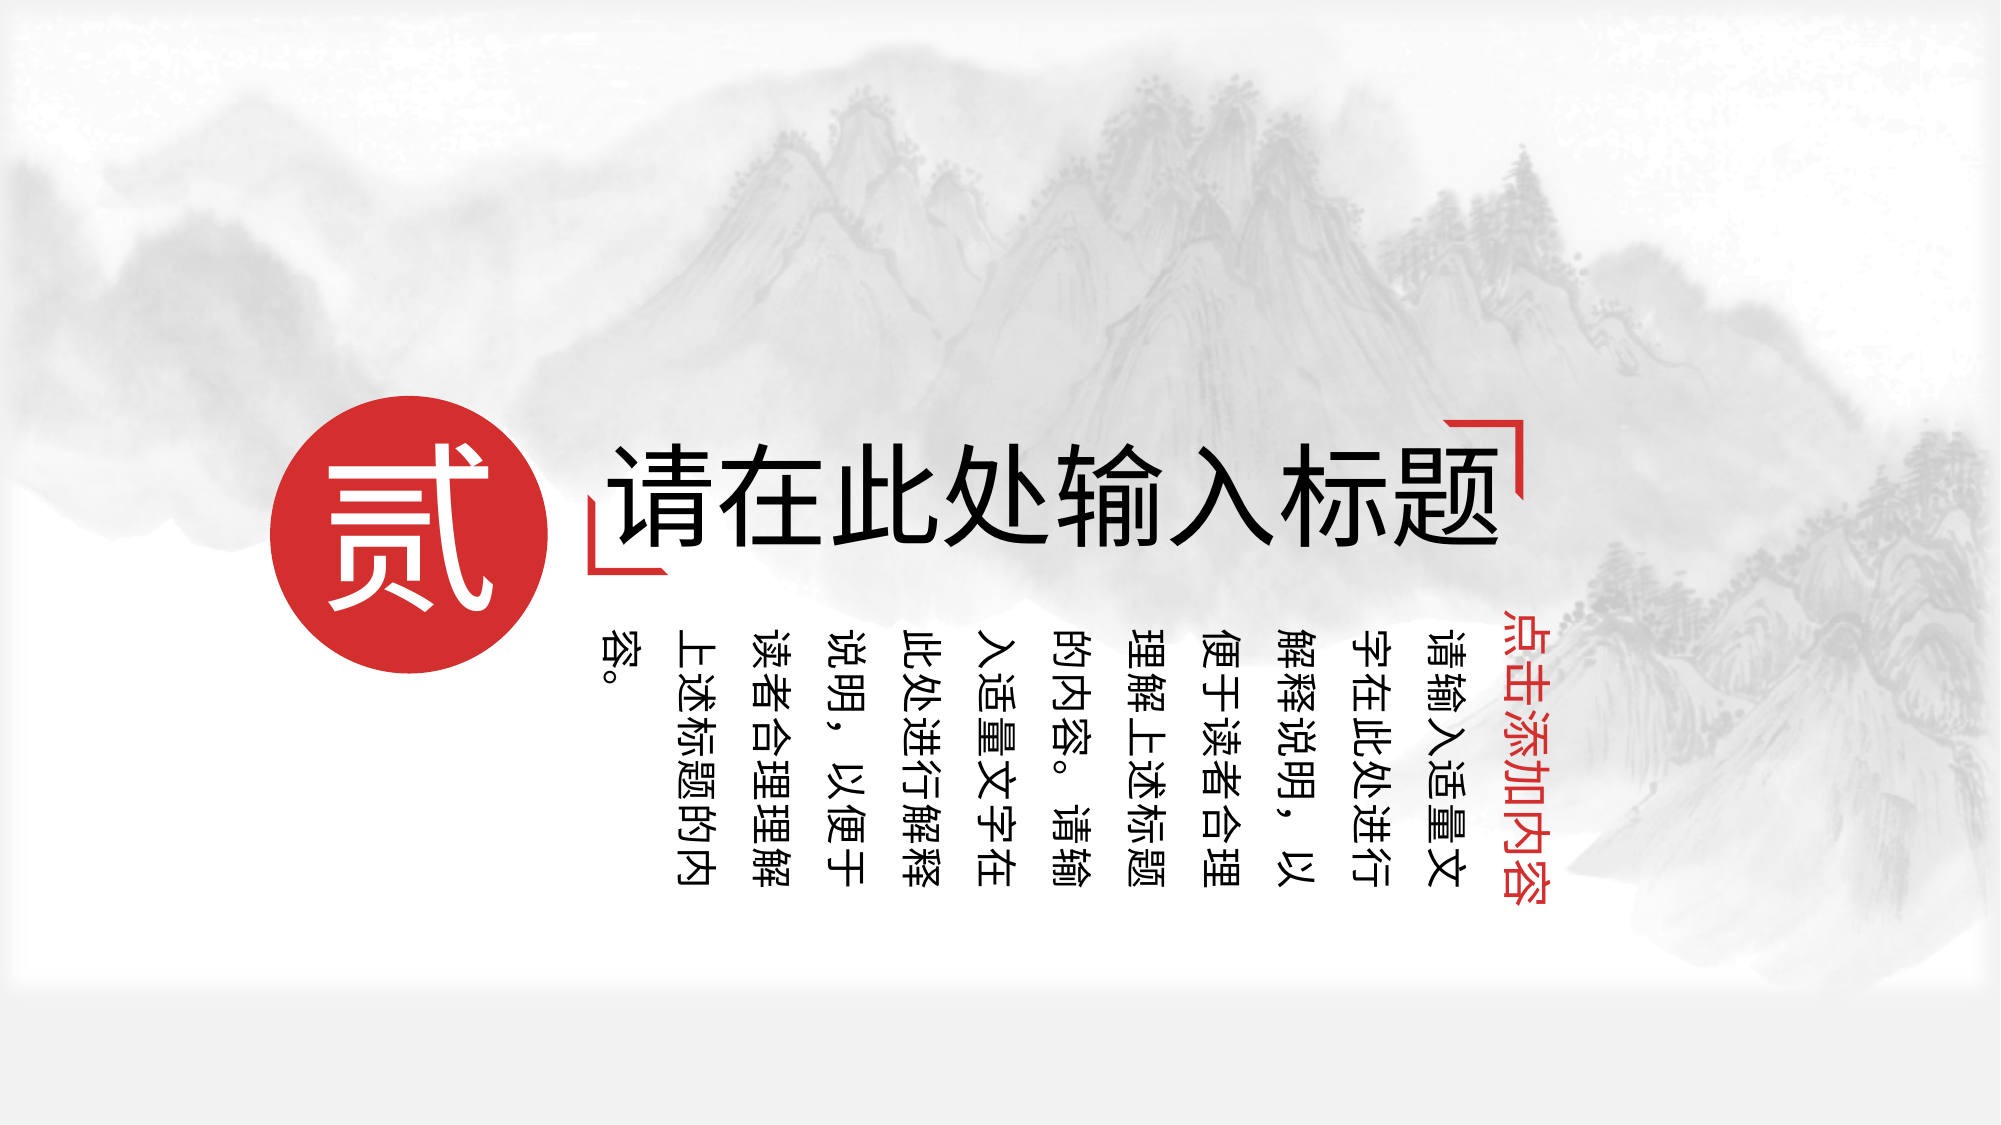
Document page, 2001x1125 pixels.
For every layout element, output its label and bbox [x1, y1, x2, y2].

text_box [587, 418, 1564, 575]
text_box [270, 395, 548, 674]
picture [0, 0, 2000, 1002]
